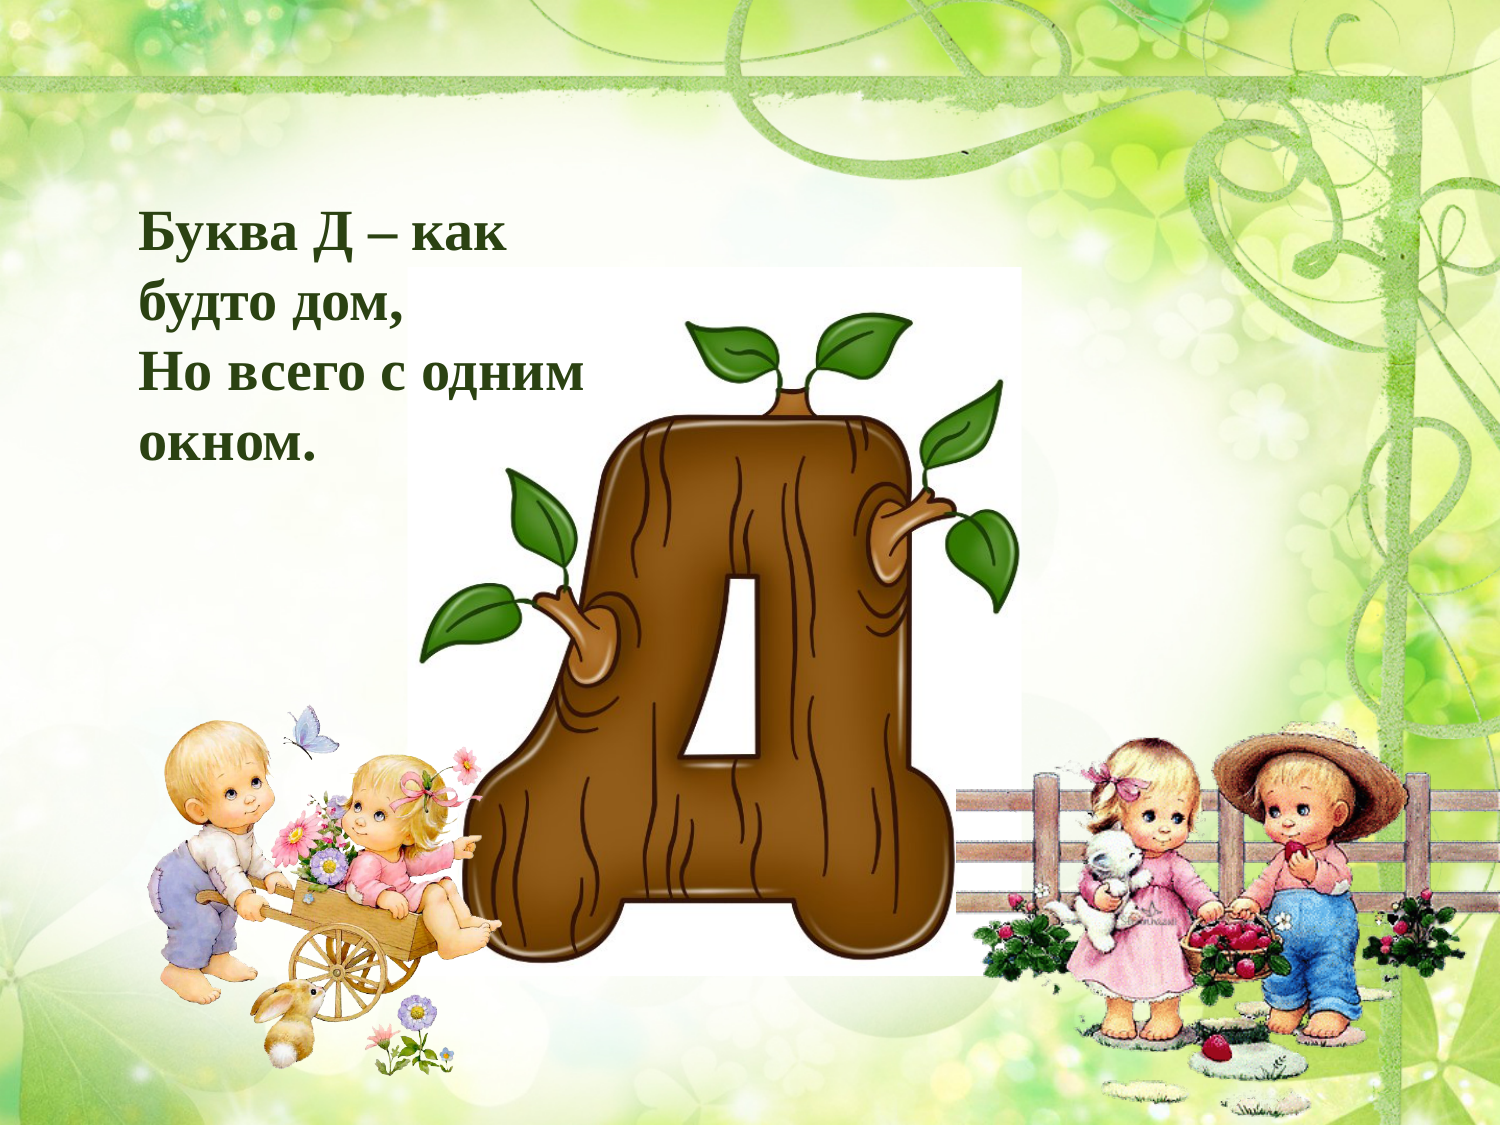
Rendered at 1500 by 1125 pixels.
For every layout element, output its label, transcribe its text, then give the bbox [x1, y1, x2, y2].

picture [0, 0, 1500, 1125]
text_box Буква Д – как будто дом, Но всего с одним окном. [123, 184, 656, 550]
